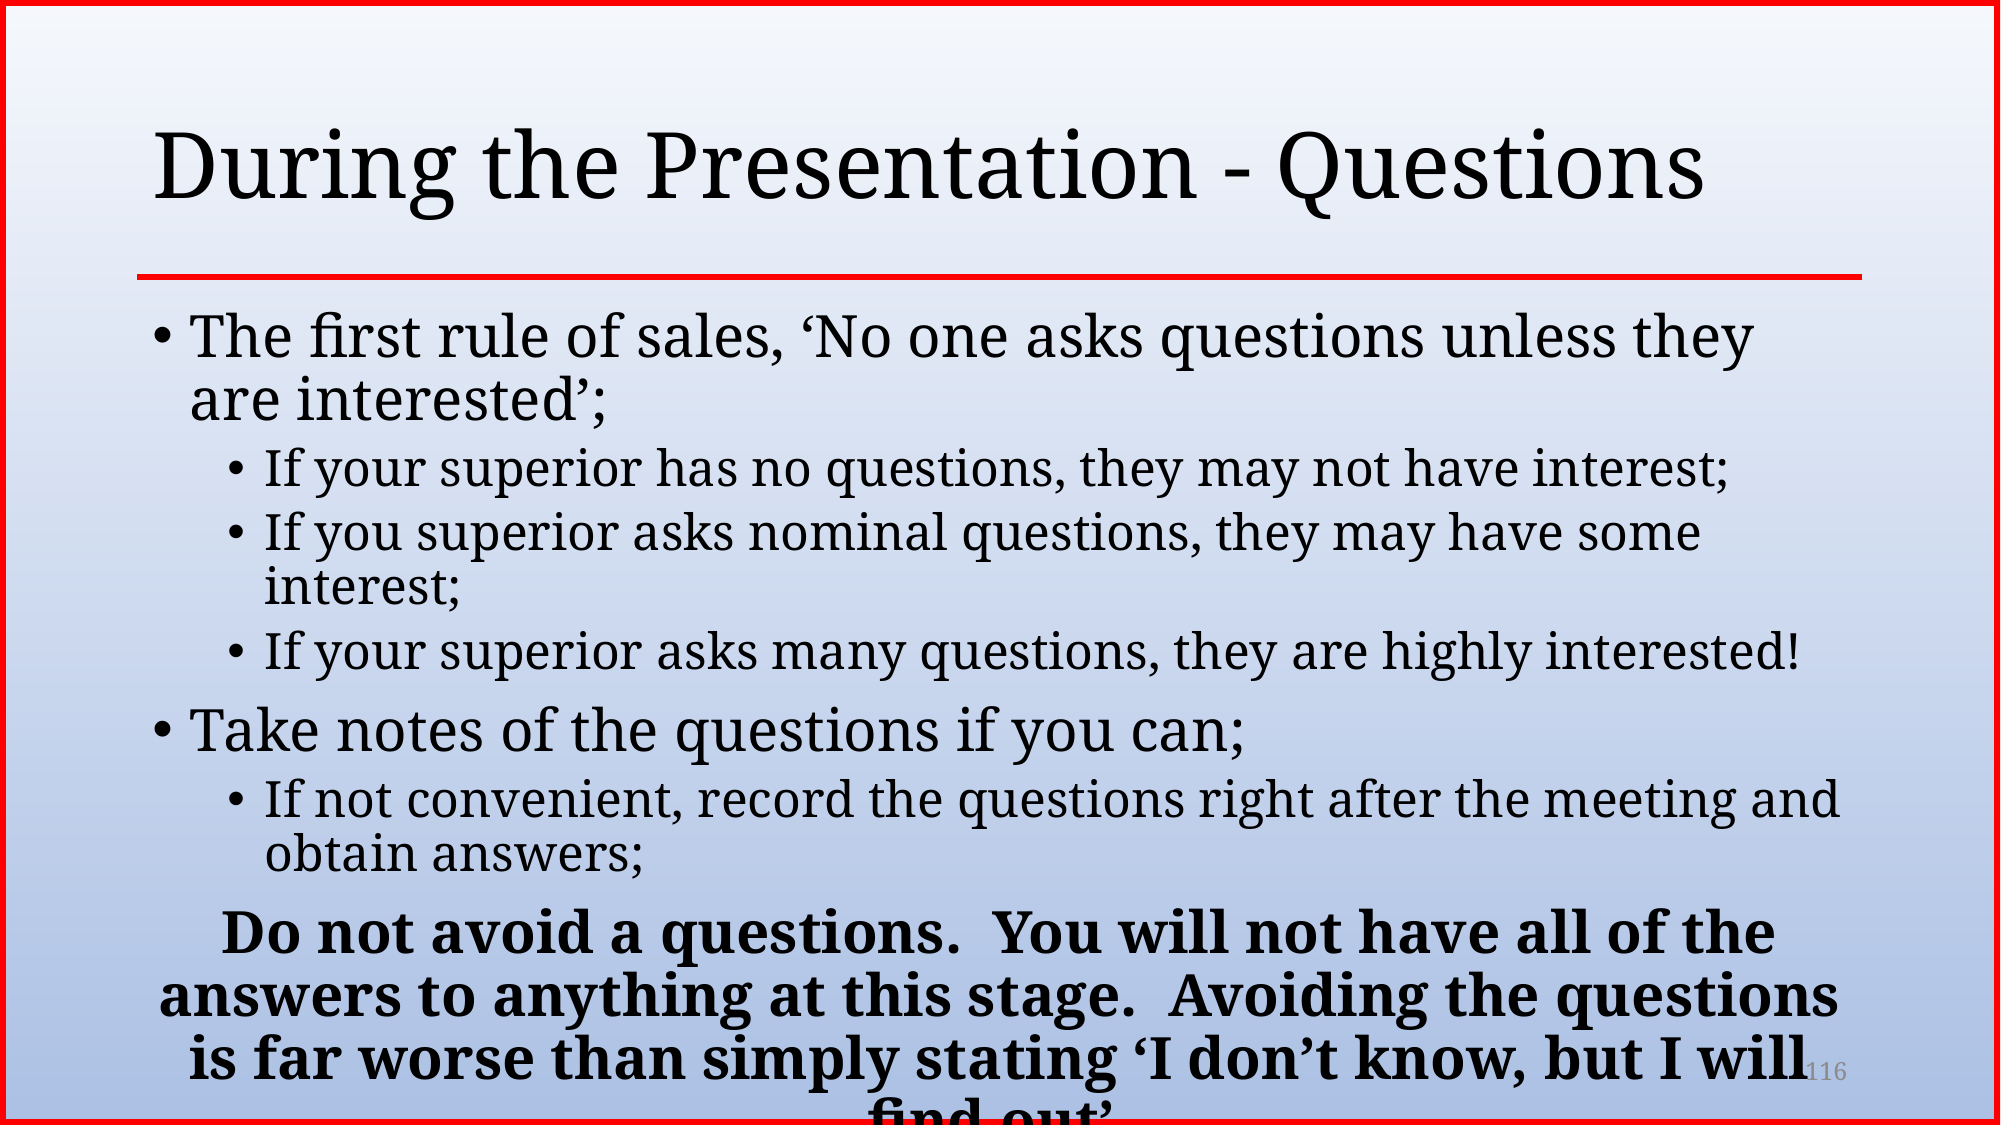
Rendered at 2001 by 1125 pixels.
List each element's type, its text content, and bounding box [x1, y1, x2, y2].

slide_number 116 [1412, 1042, 1863, 1103]
title During the Presentation - Questions [137, 59, 1863, 278]
list The first rule of sales, ‘No one asks questions unless they are interested’; If your superior has no questions, they may not have interest; If you superior asks nominal questions, they may have some interest; If your superior asks many questions, they are highly interested! Take notes of the questions if you can; If not convenient, record the questions right after the meeting and obtain answers; Do not avoid a questions. You will not have all of the answers to anything at this stage. Avoiding the questions is far worse than simply stating ‘I don’t know, but I will find out’. [137, 299, 1863, 1014]
